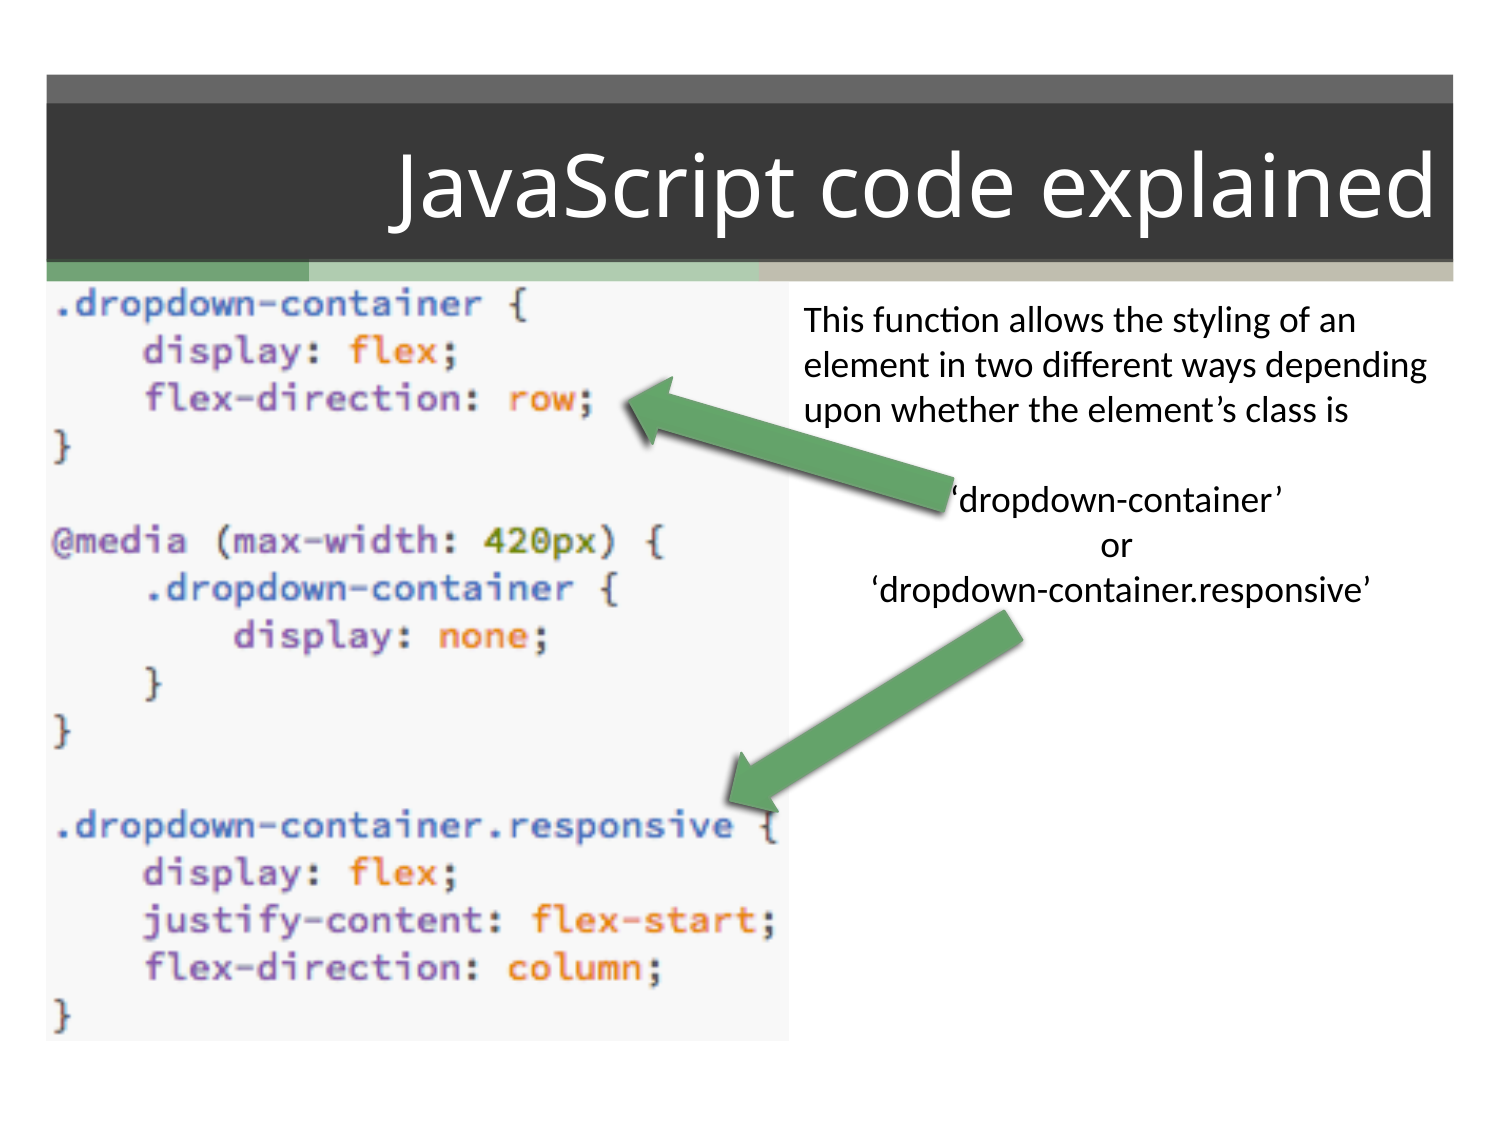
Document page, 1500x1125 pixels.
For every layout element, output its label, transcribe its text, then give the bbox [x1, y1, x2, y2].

title JavaScript code explained [46, 103, 1454, 263]
picture [46, 282, 790, 1042]
text_box [792, 429, 955, 513]
text_box [792, 609, 1024, 784]
text_box This function allows the styling of an element in two different ways depending upon whether the element’s class is ‘dropdown-container’ or ‘dropdown-container.responsive’ [792, 287, 1454, 618]
